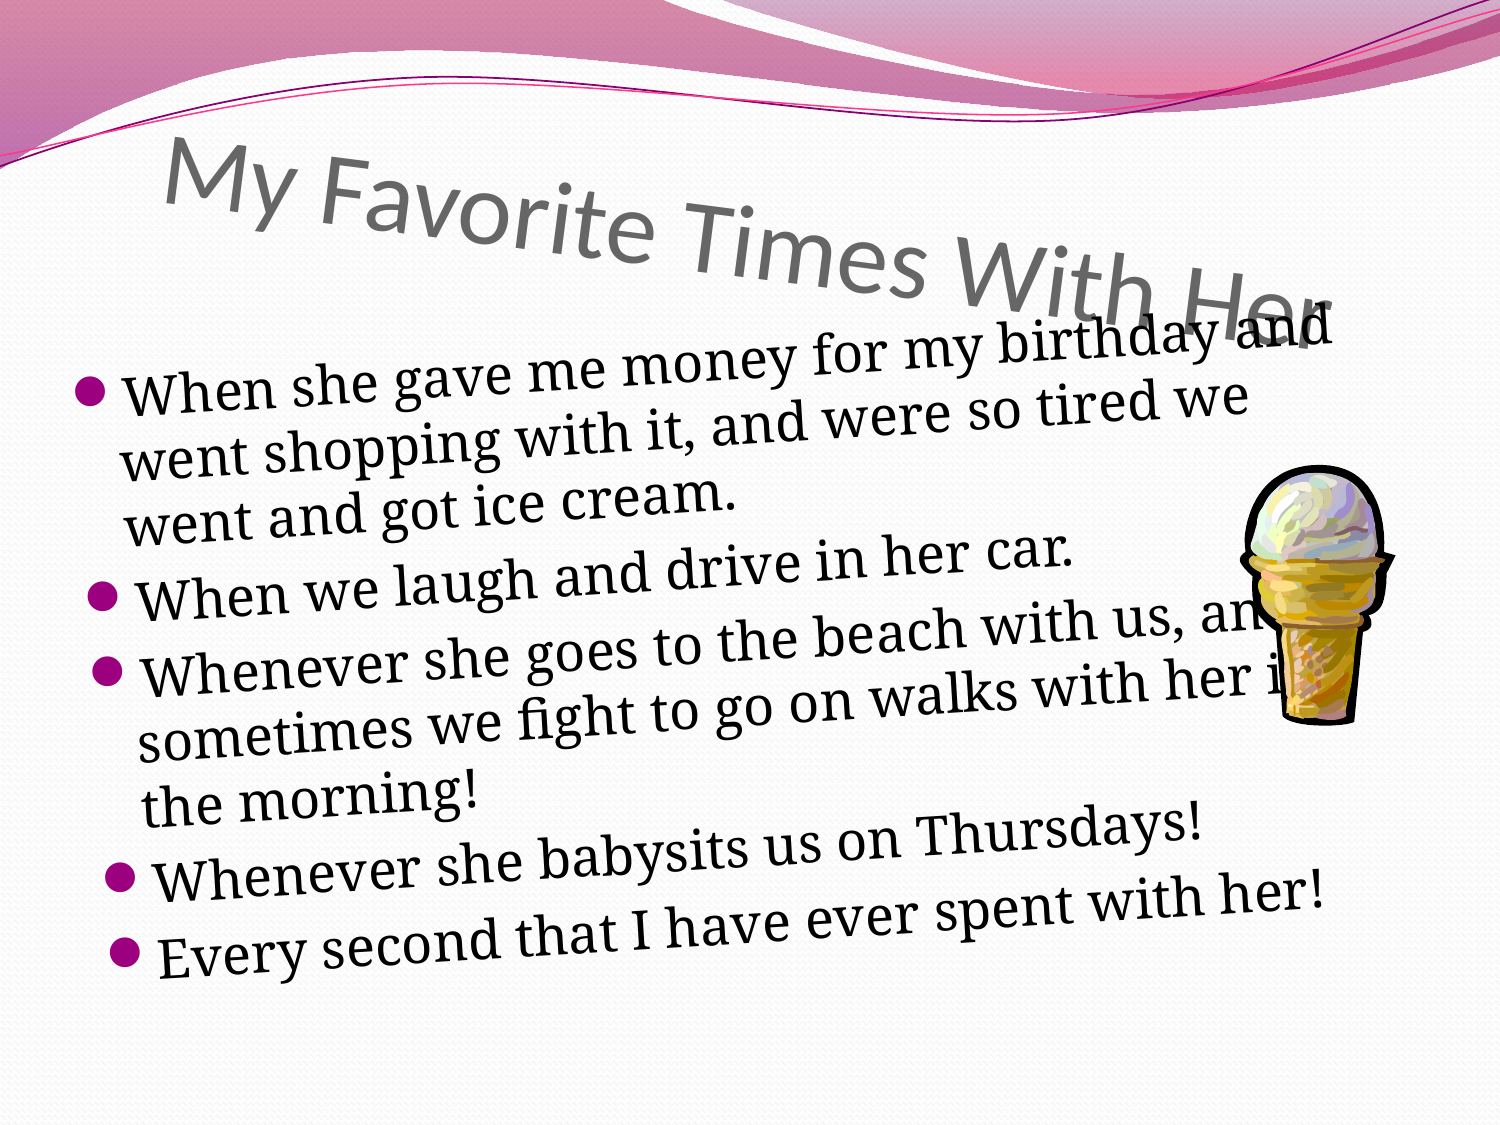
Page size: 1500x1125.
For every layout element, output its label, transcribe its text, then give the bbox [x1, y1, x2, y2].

title My Favorite Times With Her [155, 37, 1358, 311]
picture [1237, 462, 1399, 729]
list When she gave me money for my birthday and went shopping with it, and were so tired we went and got ice cream. When we laugh and drive in her car. Whenever she goes to the beach with us, and sometimes we fight to go on walks with her in the morning! Whenever she babysits us on Thursdays! Every second that I have ever spent with her! [54, 276, 1446, 1079]
